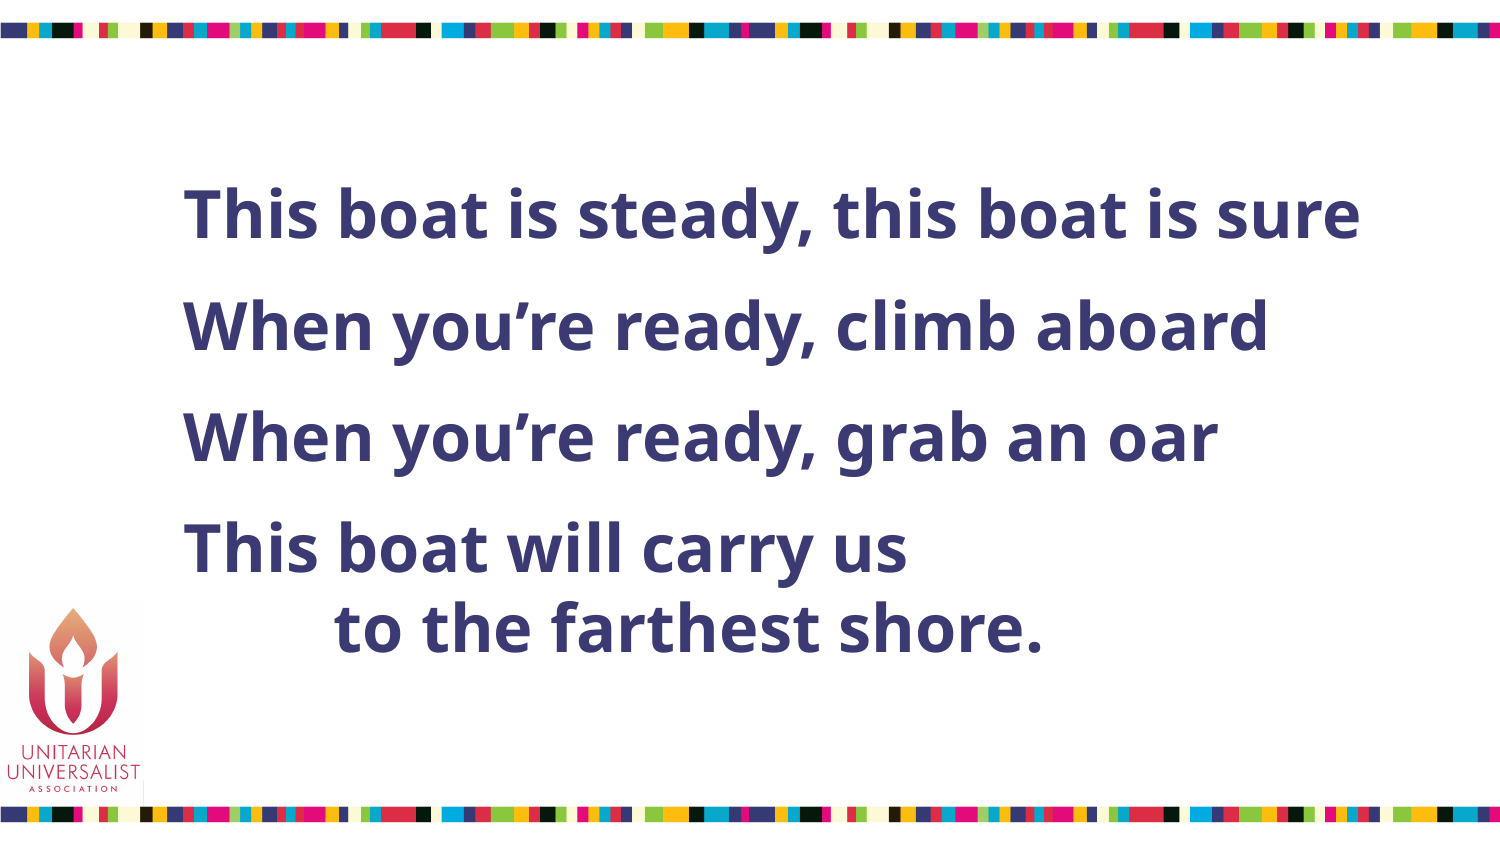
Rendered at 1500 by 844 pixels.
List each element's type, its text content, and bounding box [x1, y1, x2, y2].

picture [0, 600, 1500, 824]
picture [0, 22, 1500, 40]
text_box This boat is steady, this boat is sure When you’re ready, climb aboard When you’re ready, grab an oar This boat will carry us to the farthest shore. [168, 157, 1495, 681]
